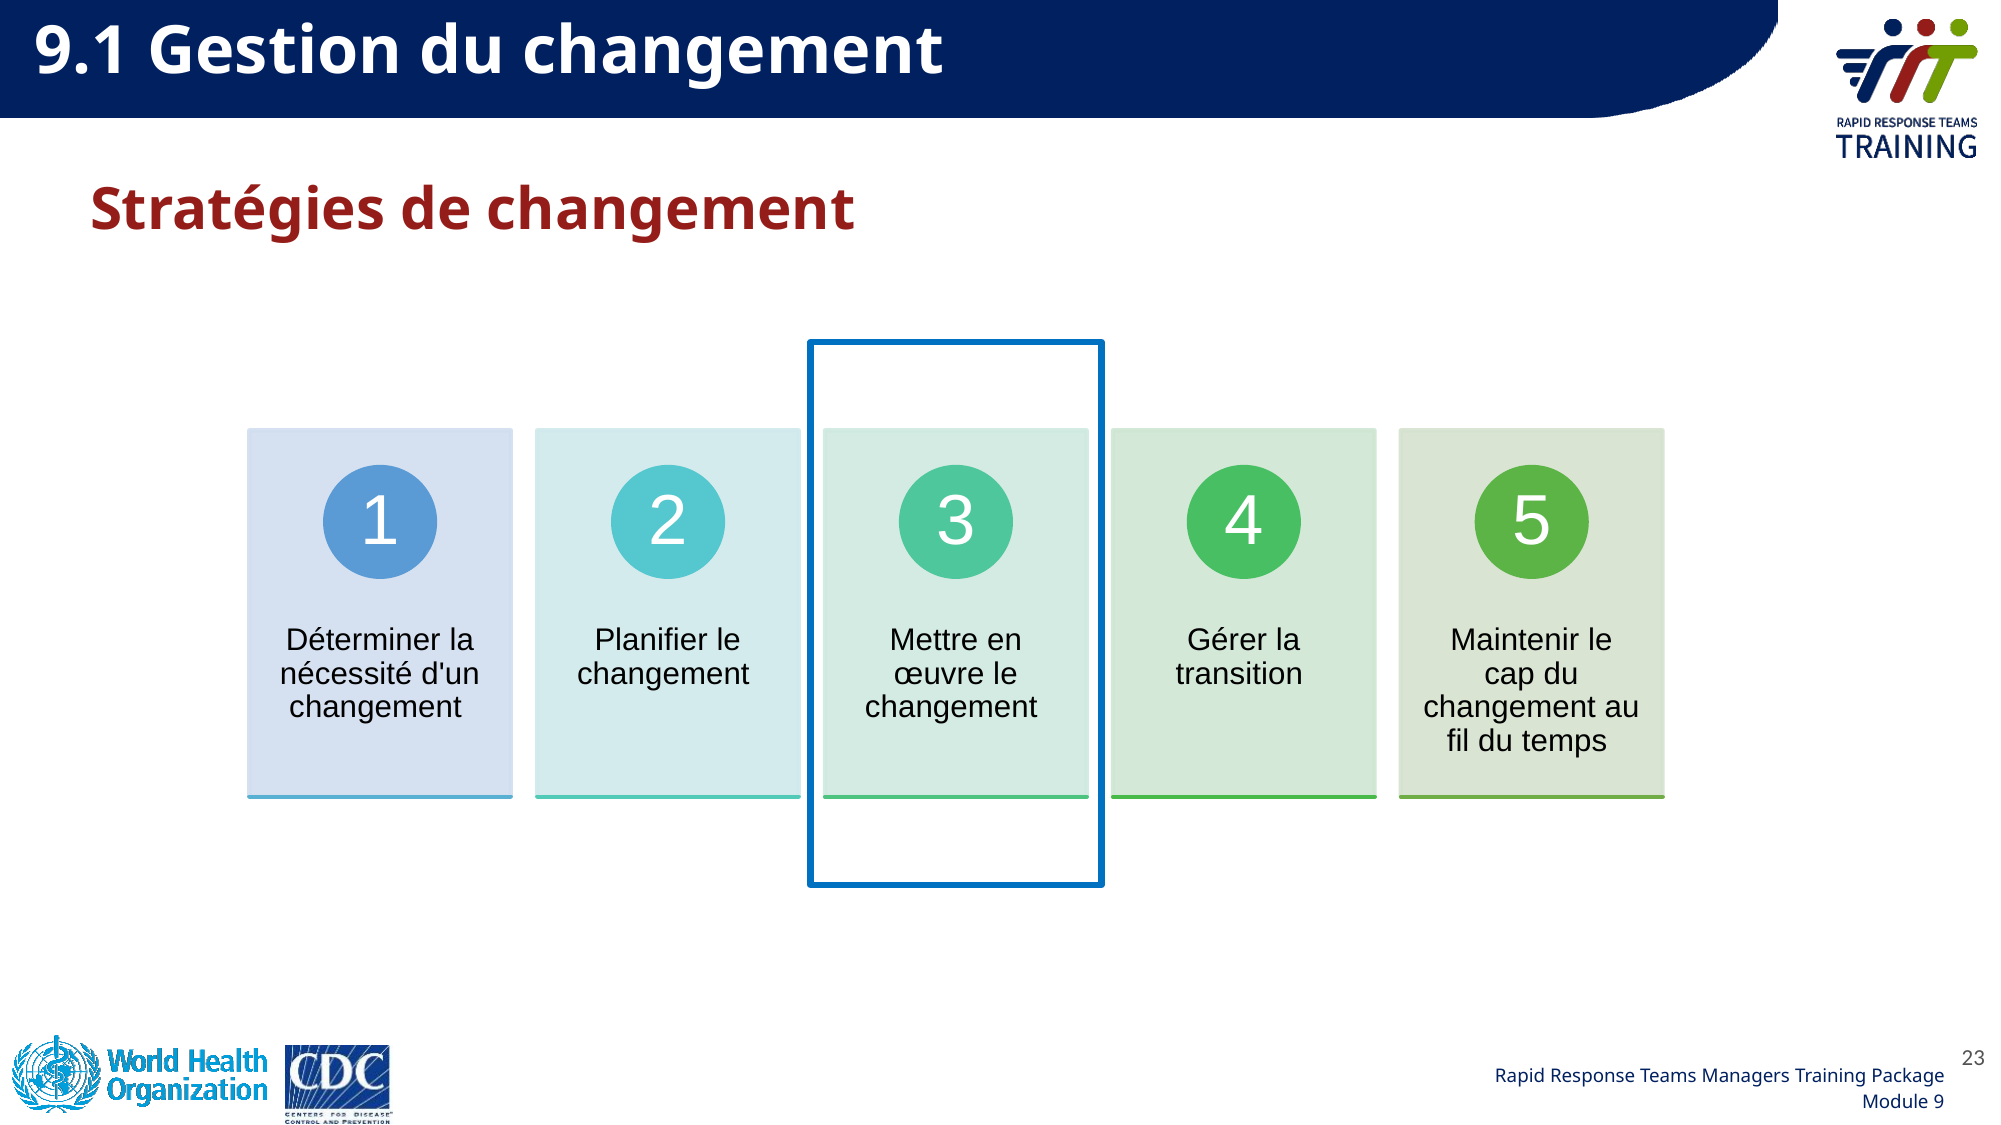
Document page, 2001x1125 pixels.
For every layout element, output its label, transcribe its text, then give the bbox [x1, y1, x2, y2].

picture [43, 1088, 54, 1094]
picture [285, 1053, 393, 1124]
picture [46, 1056, 54, 1061]
picture [34, 1058, 41, 1077]
picture [38, 1044, 53, 1052]
slide_number 23 [1931, 1035, 2000, 1088]
picture [0, 0, 1778, 118]
picture [38, 1092, 54, 1100]
picture [36, 1035, 267, 1113]
picture [12, 1035, 53, 1067]
picture [12, 1084, 46, 1113]
picture [1835, 19, 1978, 167]
title Stratégies de changement [82, 156, 864, 264]
picture [50, 1109, 62, 1113]
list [248, 174, 1664, 1053]
picture [28, 1054, 36, 1077]
text_box 9.1 Gestion du changement [19, 0, 1036, 95]
